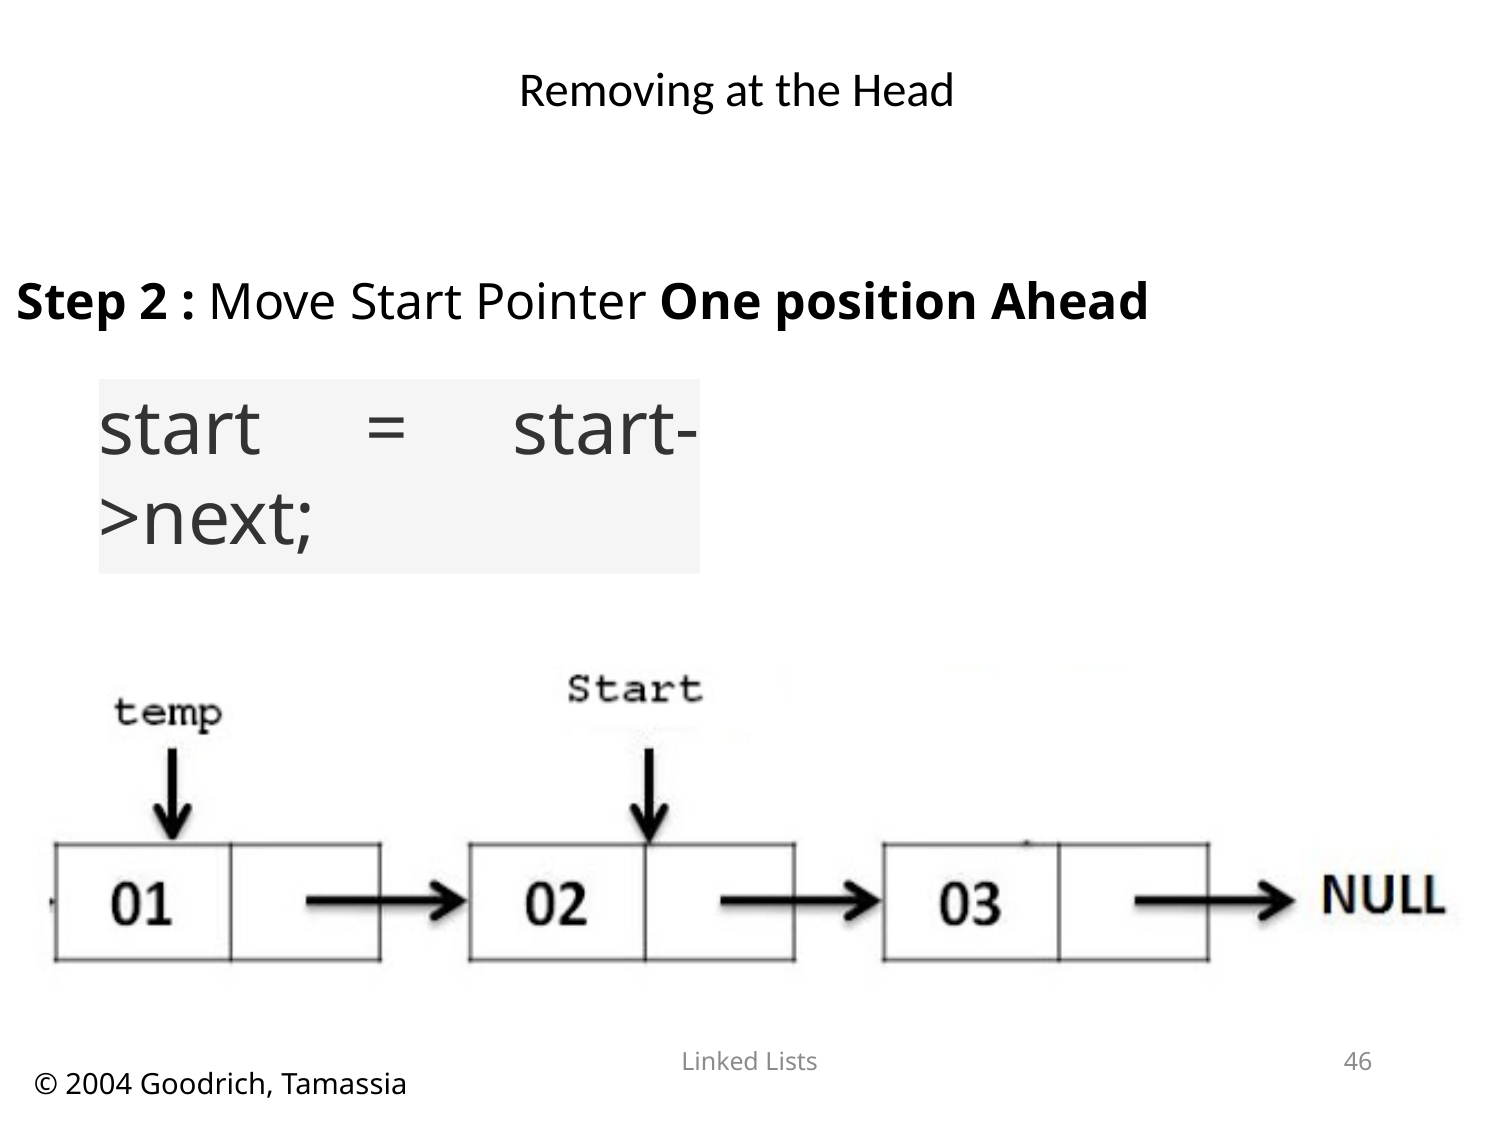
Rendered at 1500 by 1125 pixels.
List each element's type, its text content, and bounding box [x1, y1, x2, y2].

title Removing at the Head [99, 50, 1375, 125]
slide_number 46 [1074, 1025, 1388, 1100]
footer Linked Lists [512, 1025, 988, 1100]
picture [37, 666, 1463, 1002]
text_box start = start->next; [98, 379, 700, 574]
text_box Step 2 : Move Start Pointer One position Ahead [1, 262, 1500, 338]
